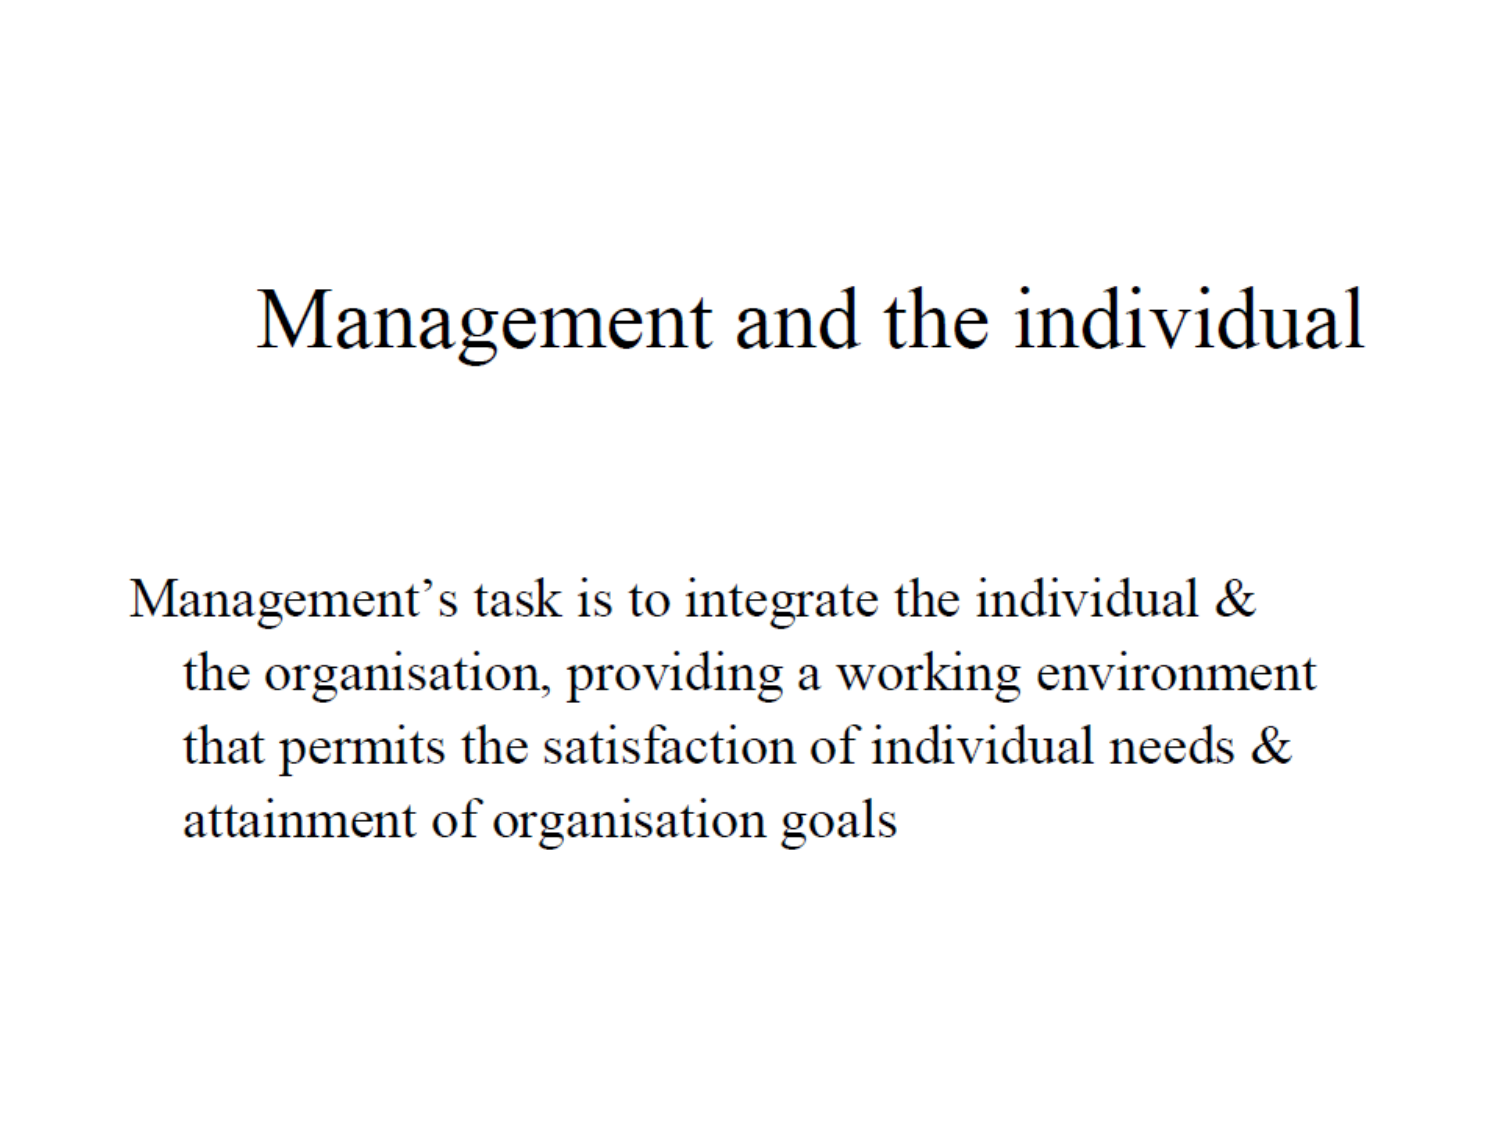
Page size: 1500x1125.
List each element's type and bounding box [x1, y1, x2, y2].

picture [80, 238, 1419, 887]
